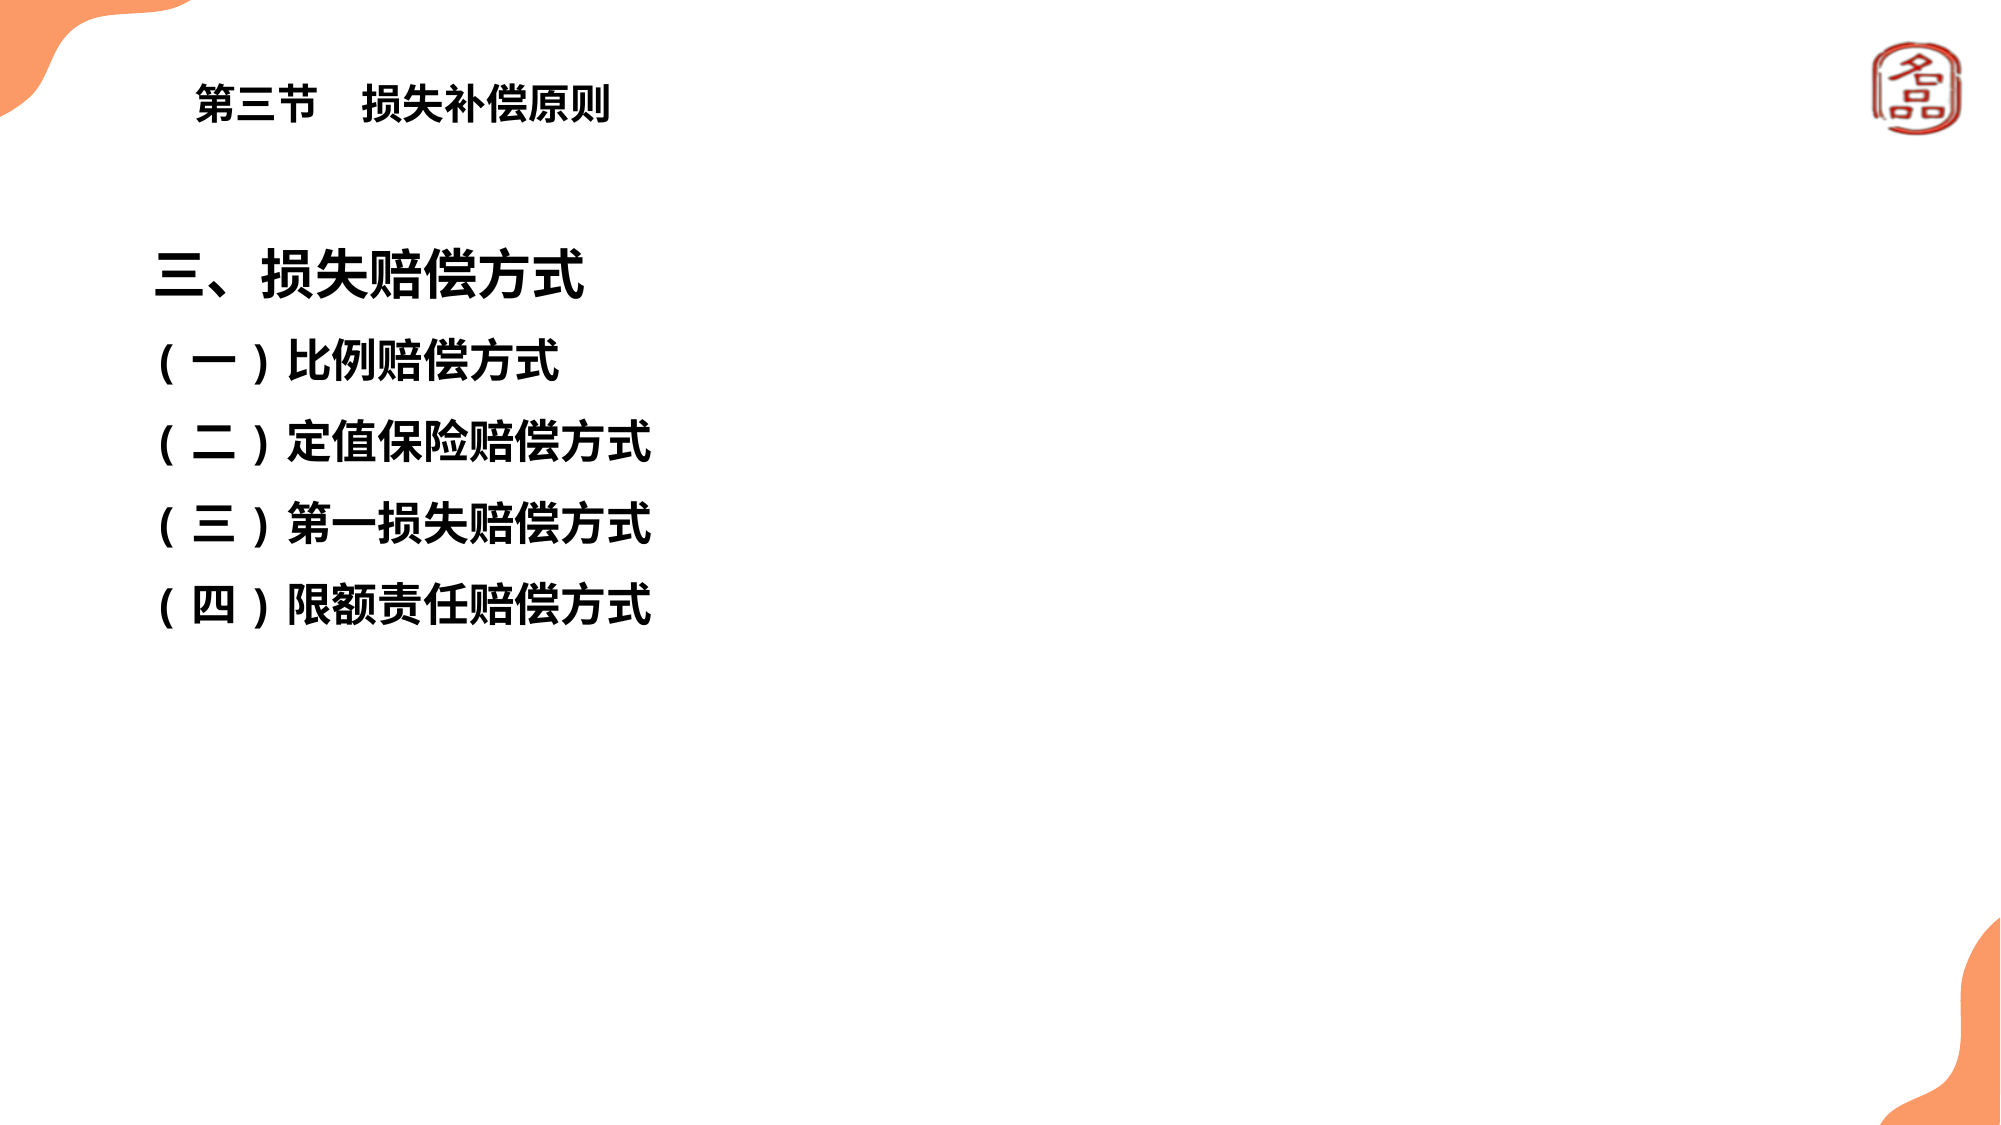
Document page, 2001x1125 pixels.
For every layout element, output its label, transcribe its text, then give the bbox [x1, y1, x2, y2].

title 第三节 损失补偿原则 [137, 60, 1863, 152]
list 三、损失赔偿方式 (一)比例赔偿方式 (二)定值保险赔偿方式 (三)第一损失赔偿方式 (四)限额责任赔偿方式 [137, 217, 1863, 1031]
picture [1861, 10, 1990, 147]
